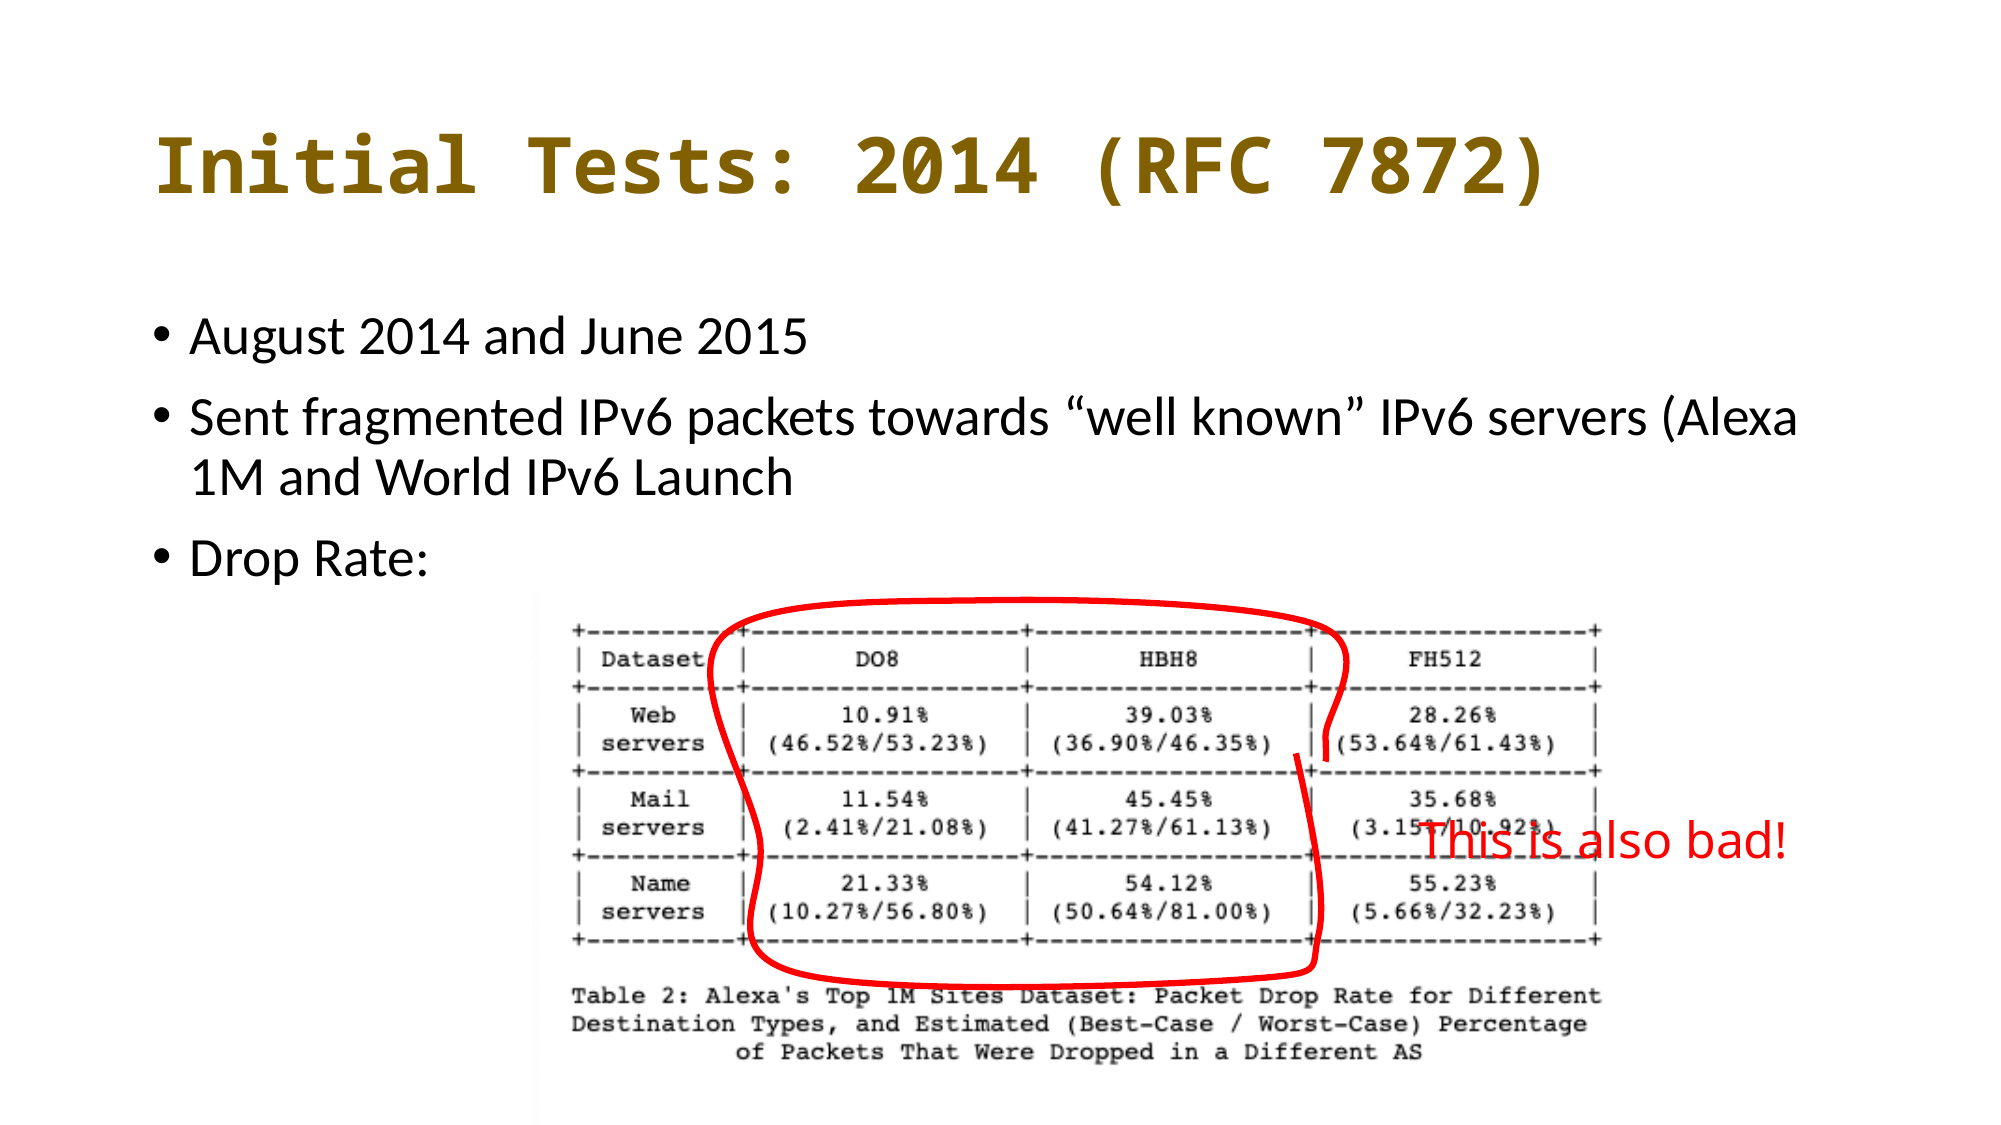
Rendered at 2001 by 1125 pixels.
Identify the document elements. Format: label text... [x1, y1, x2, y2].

text_box This is also bad! [1681, 800, 1804, 876]
title Initial Tests: 2014 (RFC 7872) [137, 59, 1863, 278]
list August 2014 and June 2015 Sent fragmented IPv6 packets towards “well known” IPv6 servers (Alexa 1M and World IPv6 Launch Drop Rate: [137, 299, 1863, 1014]
picture [532, 592, 1681, 1125]
